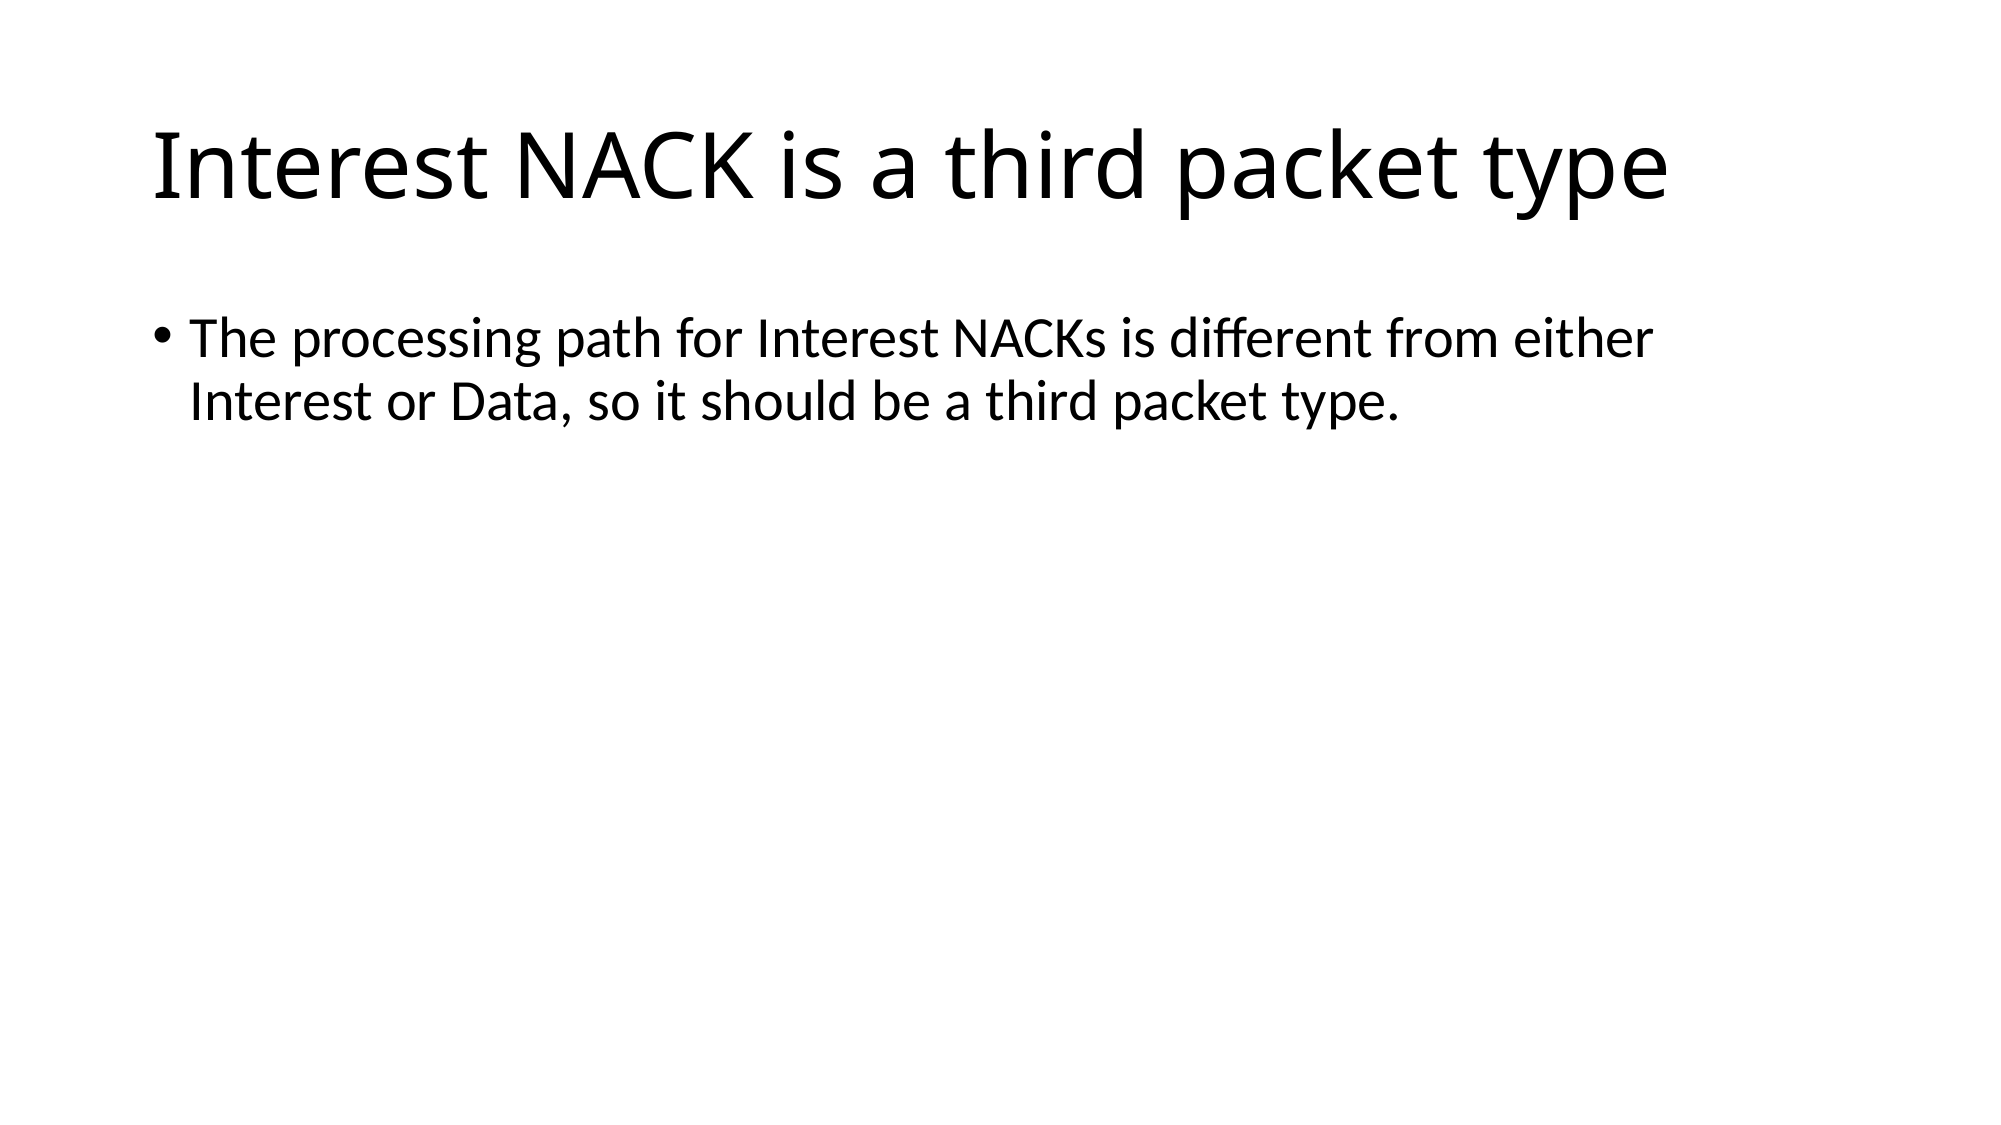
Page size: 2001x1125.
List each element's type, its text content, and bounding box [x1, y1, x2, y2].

title Interest NACK is a third packet type [137, 59, 1863, 278]
list The processing path for Interest NACKs is different from either Interest or Data, so it should be a third packet type. [137, 299, 1863, 1014]
